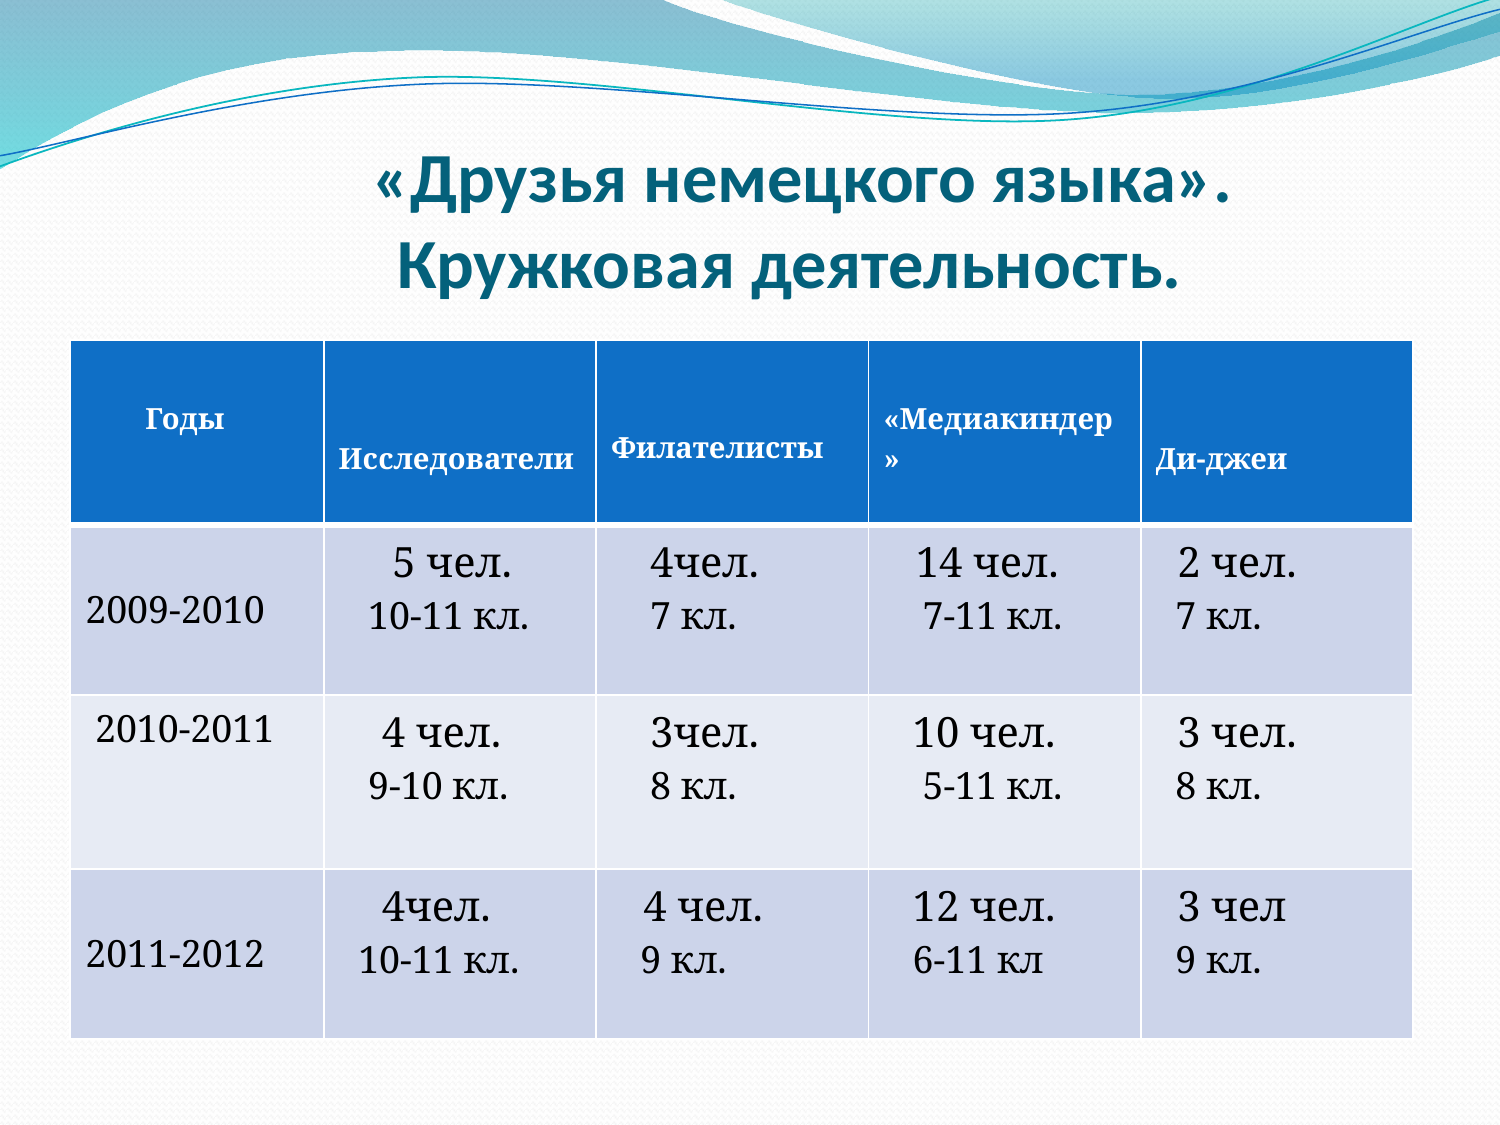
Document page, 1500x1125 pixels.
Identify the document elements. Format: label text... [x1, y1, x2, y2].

table_cell 3 чел 9 кл. [1142, 870, 1412, 1038]
table_cell 12 чел. 6-11 кл [869, 870, 1140, 1038]
table_cell 3 чел. 8 кл. [1142, 696, 1412, 868]
table_cell 10 чел. 5-11 кл. [869, 696, 1140, 868]
table_cell 4чел. 7 кл. [597, 528, 868, 694]
table_cell 5 чел. 10-11 кл. [325, 528, 595, 694]
table_header Годы [71, 341, 323, 522]
table_cell 14 чел. 7-11 кл. [869, 528, 1140, 694]
table_header Филателисты [597, 341, 868, 522]
table_cell 3чел. 8 кл. [597, 696, 868, 868]
table_header Исследователи [325, 341, 595, 522]
table_header Ди-джеи [1142, 341, 1412, 522]
table_cell 4чел. 10-11 кл. [325, 870, 595, 1038]
table_cell 2011-2012 [71, 870, 323, 1038]
table_cell 2 чел. 7 кл. [1142, 528, 1412, 694]
table_cell 2010-2011 [71, 696, 323, 868]
table_cell 4 чел. 9 кл. [597, 870, 868, 1038]
table_cell 4 чел. 9-10 кл. [325, 696, 595, 868]
table_cell 2009-2010 [71, 528, 323, 694]
title «Друзья немецкого языка». Кружковая деятельность. [75, 115, 1425, 303]
table_header «Медиакиндер» [869, 341, 1140, 522]
